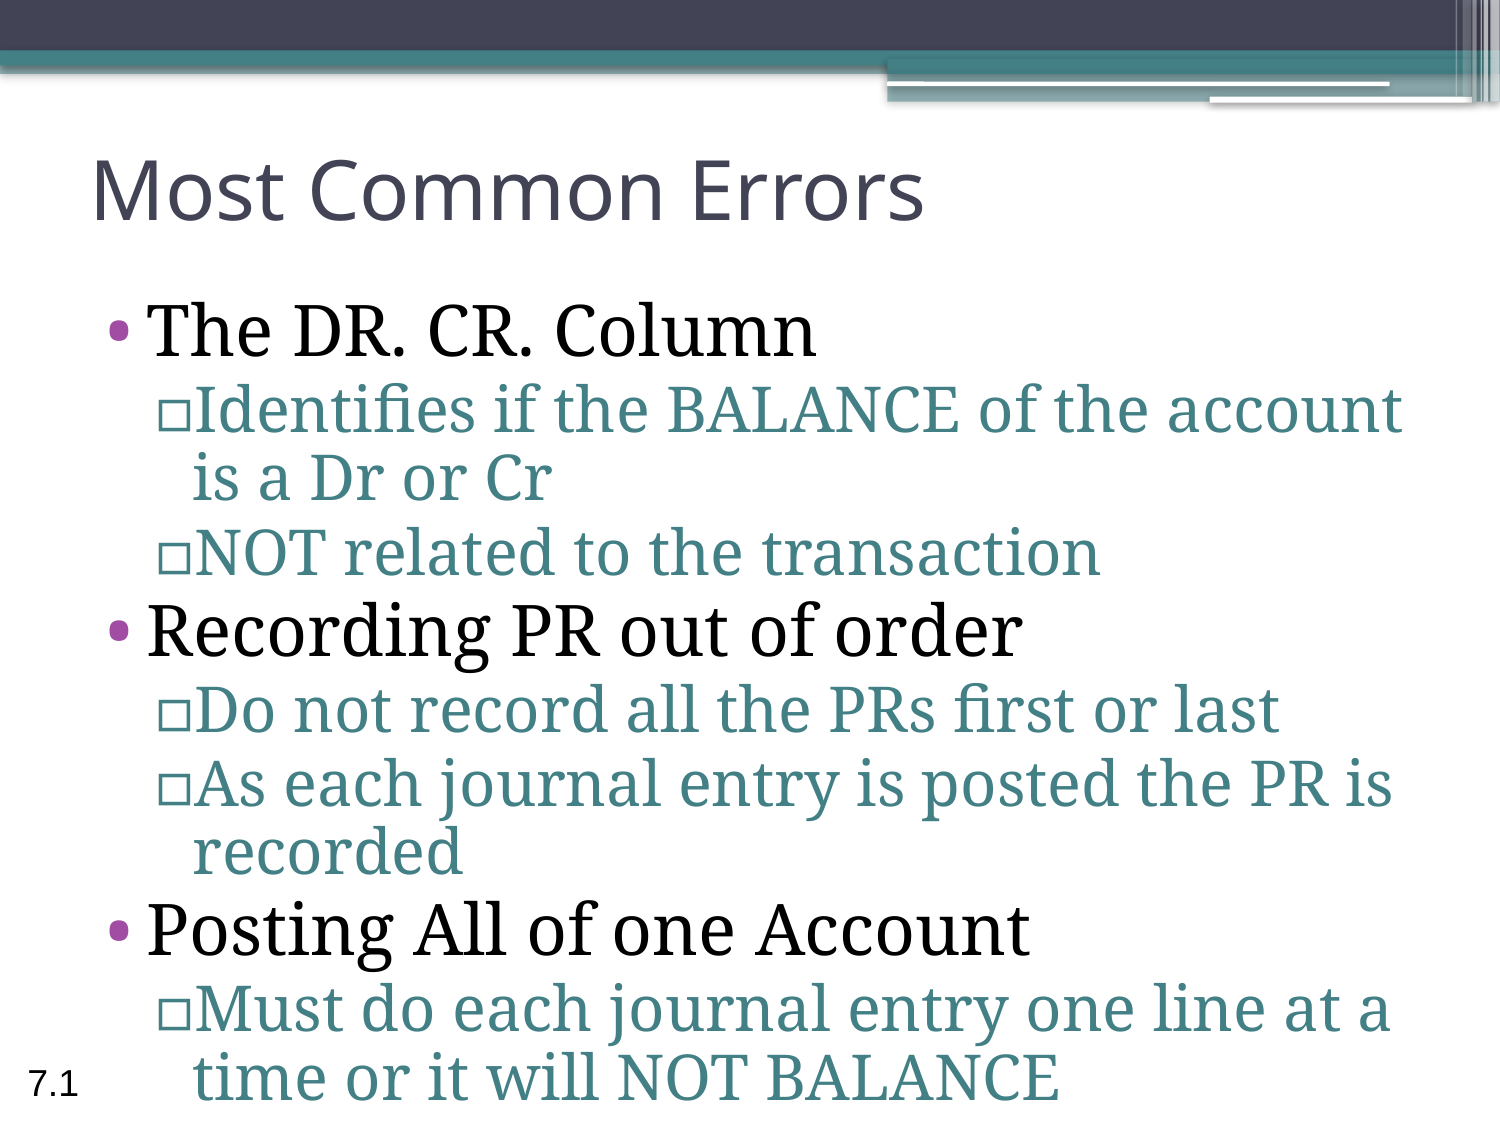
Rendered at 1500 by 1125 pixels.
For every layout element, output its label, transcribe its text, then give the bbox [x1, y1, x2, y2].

list The DR. CR. Column Identifies if the BALANCE of the account is a Dr or Cr NOT related to the transaction Recording PR out of order Do not record all the PRs first or last As each journal entry is posted the PR is recorded Posting All of one Account Must do each journal entry one line at a time or it will NOT BALANCE [75, 287, 1425, 1125]
text_box 7.1 [12, 1051, 100, 1112]
title Most Common Errors [75, 99, 1425, 275]
